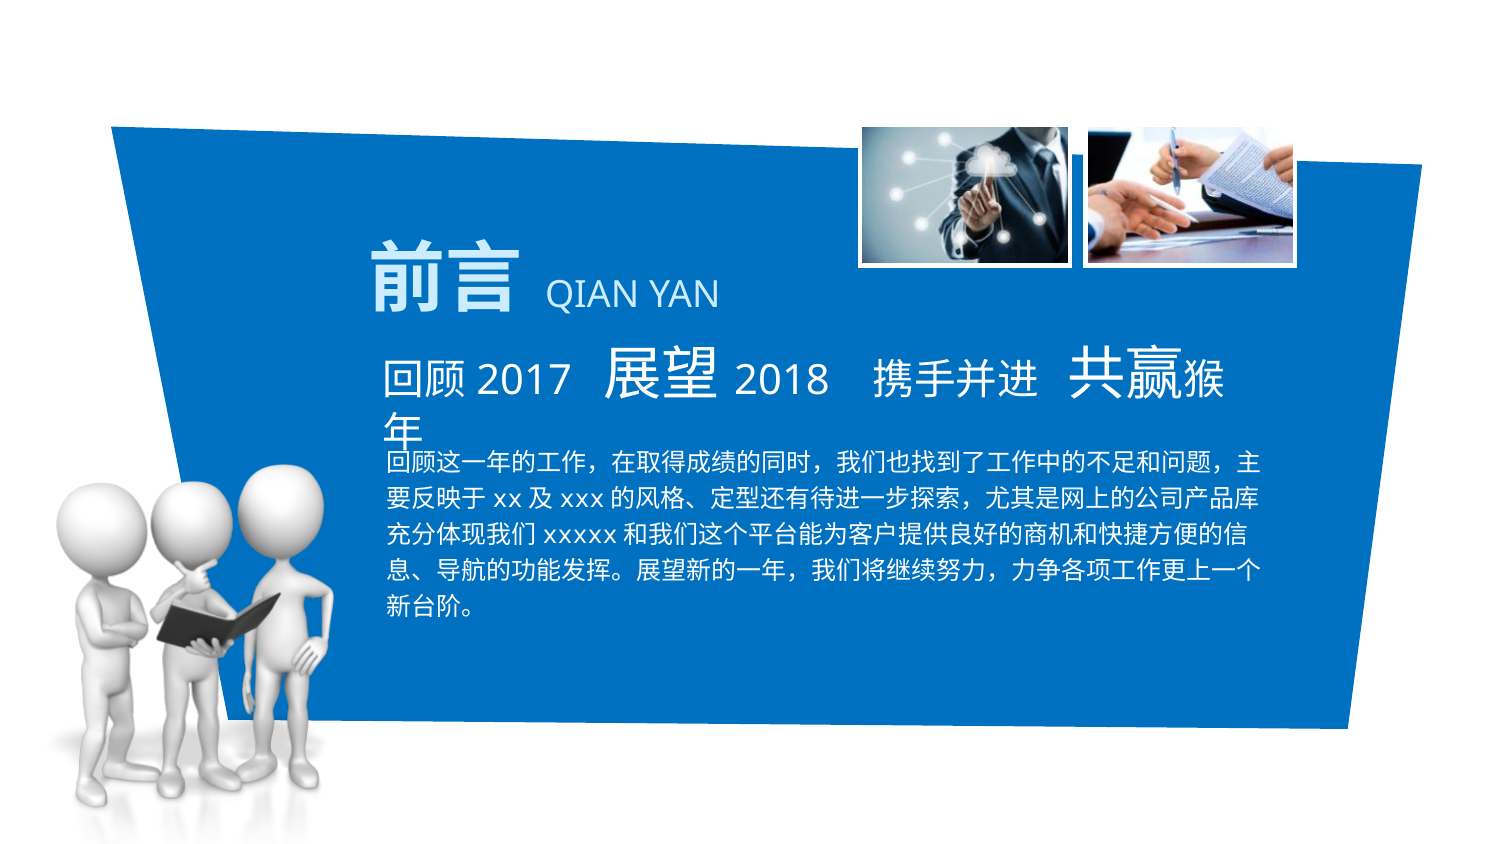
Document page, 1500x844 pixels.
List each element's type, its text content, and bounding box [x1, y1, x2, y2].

text_box [111, 126, 1423, 729]
text_box QIAN YAN [533, 264, 733, 321]
text_box 前言 [356, 222, 535, 327]
picture [6, 447, 361, 844]
text_box 回顾2017 展望2018 携手并进 共赢猴年 [367, 328, 1281, 464]
picture [1087, 126, 1293, 264]
picture [862, 126, 1068, 264]
text_box 回顾这一年的工作，在取得成绩的同时，我们也找到了工作中的不足和问题，主要反映于xx及xxx的风格、定型还有待进一步探索，尤其是网上的公司产品库充分体现我们xxxxx和我们这个平台能为客户提供良好的商机和快捷方便的信息、导航的功能发挥。展望新的一年，我们将继续努力，力争各项工作更上一个新台阶。 [371, 433, 1294, 628]
